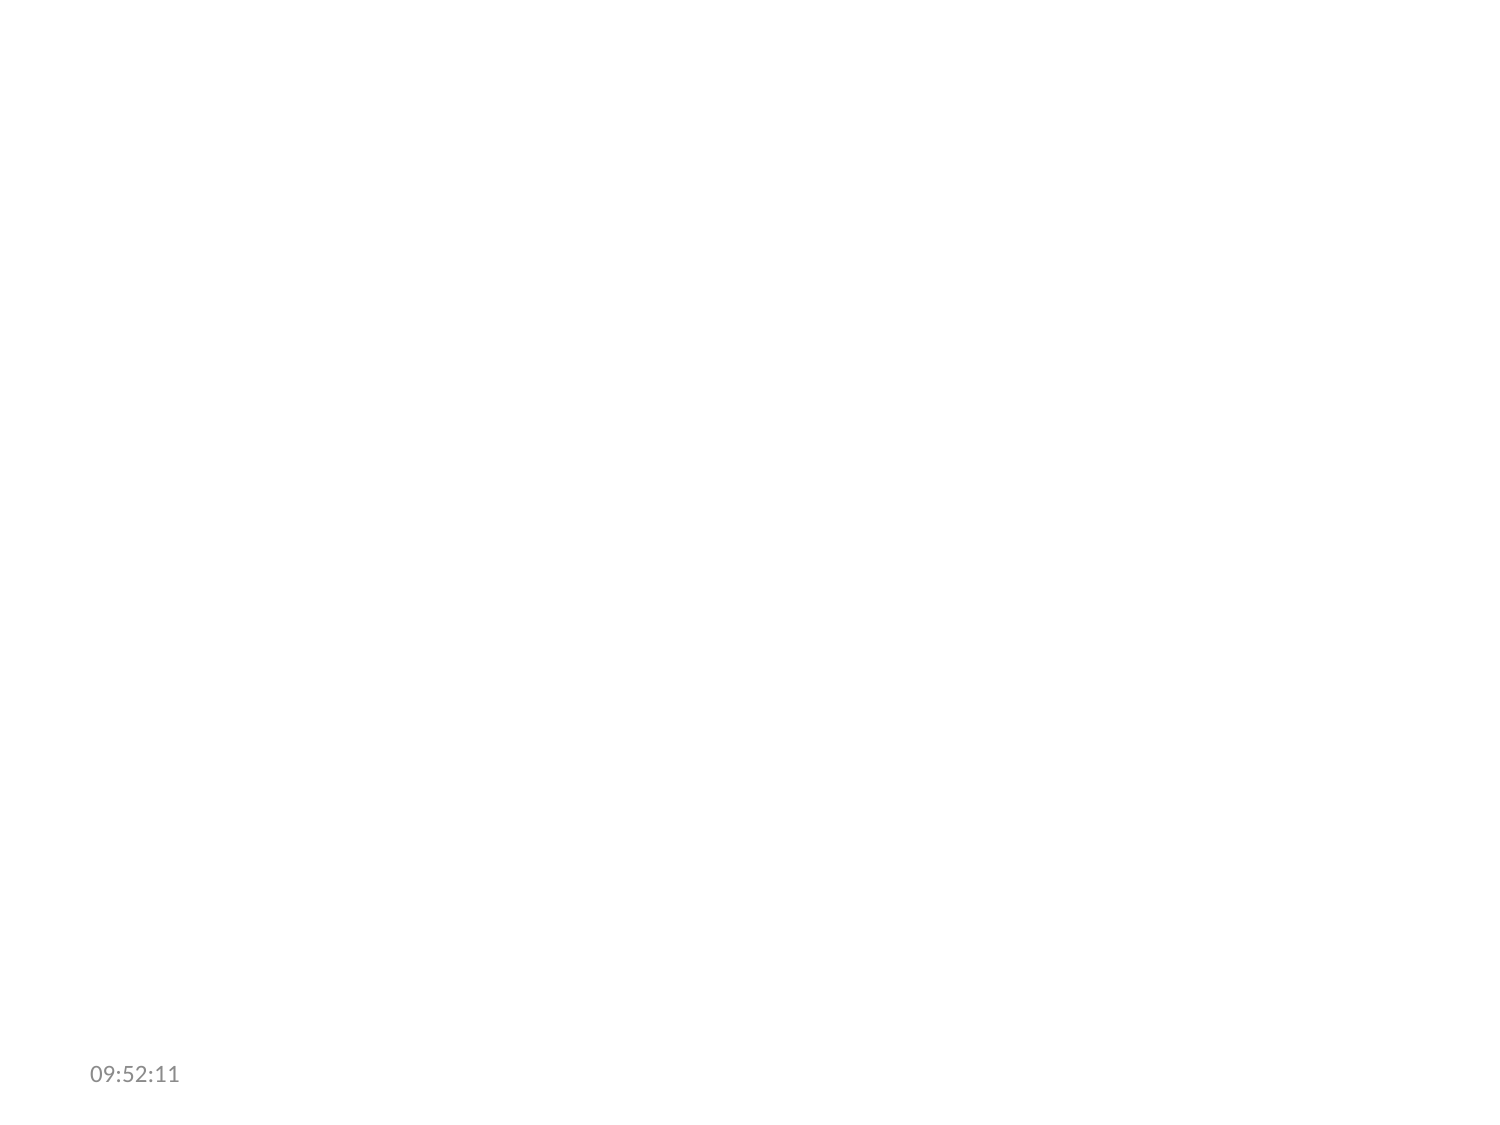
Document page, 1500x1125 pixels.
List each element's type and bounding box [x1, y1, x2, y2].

slide_number [75, 1042, 425, 1103]
